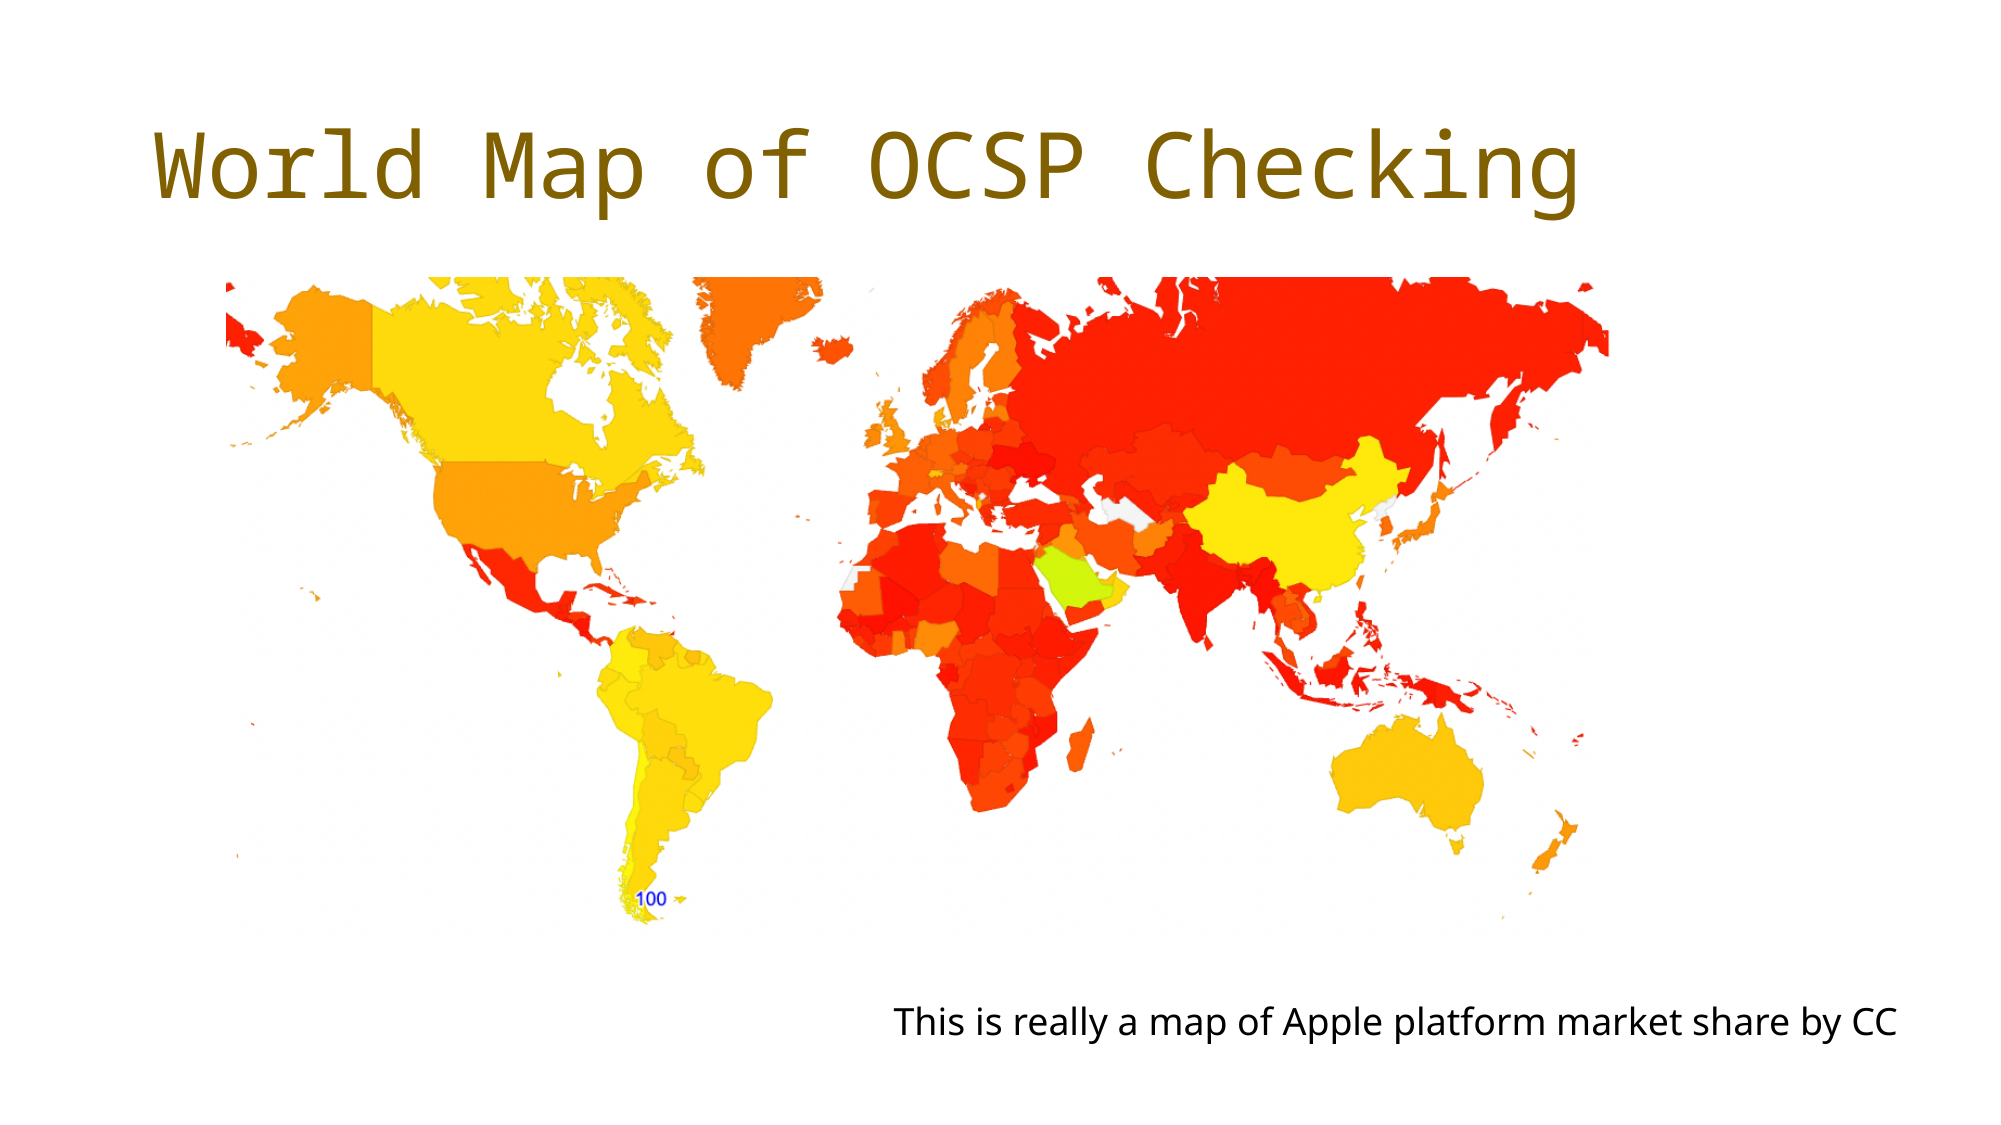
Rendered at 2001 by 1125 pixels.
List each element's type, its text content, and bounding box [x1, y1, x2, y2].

title World Map of OCSP Checking [137, 59, 1863, 278]
list This is really a map of Apple platform market share by CC [878, 995, 2000, 1066]
picture [226, 277, 1614, 937]
